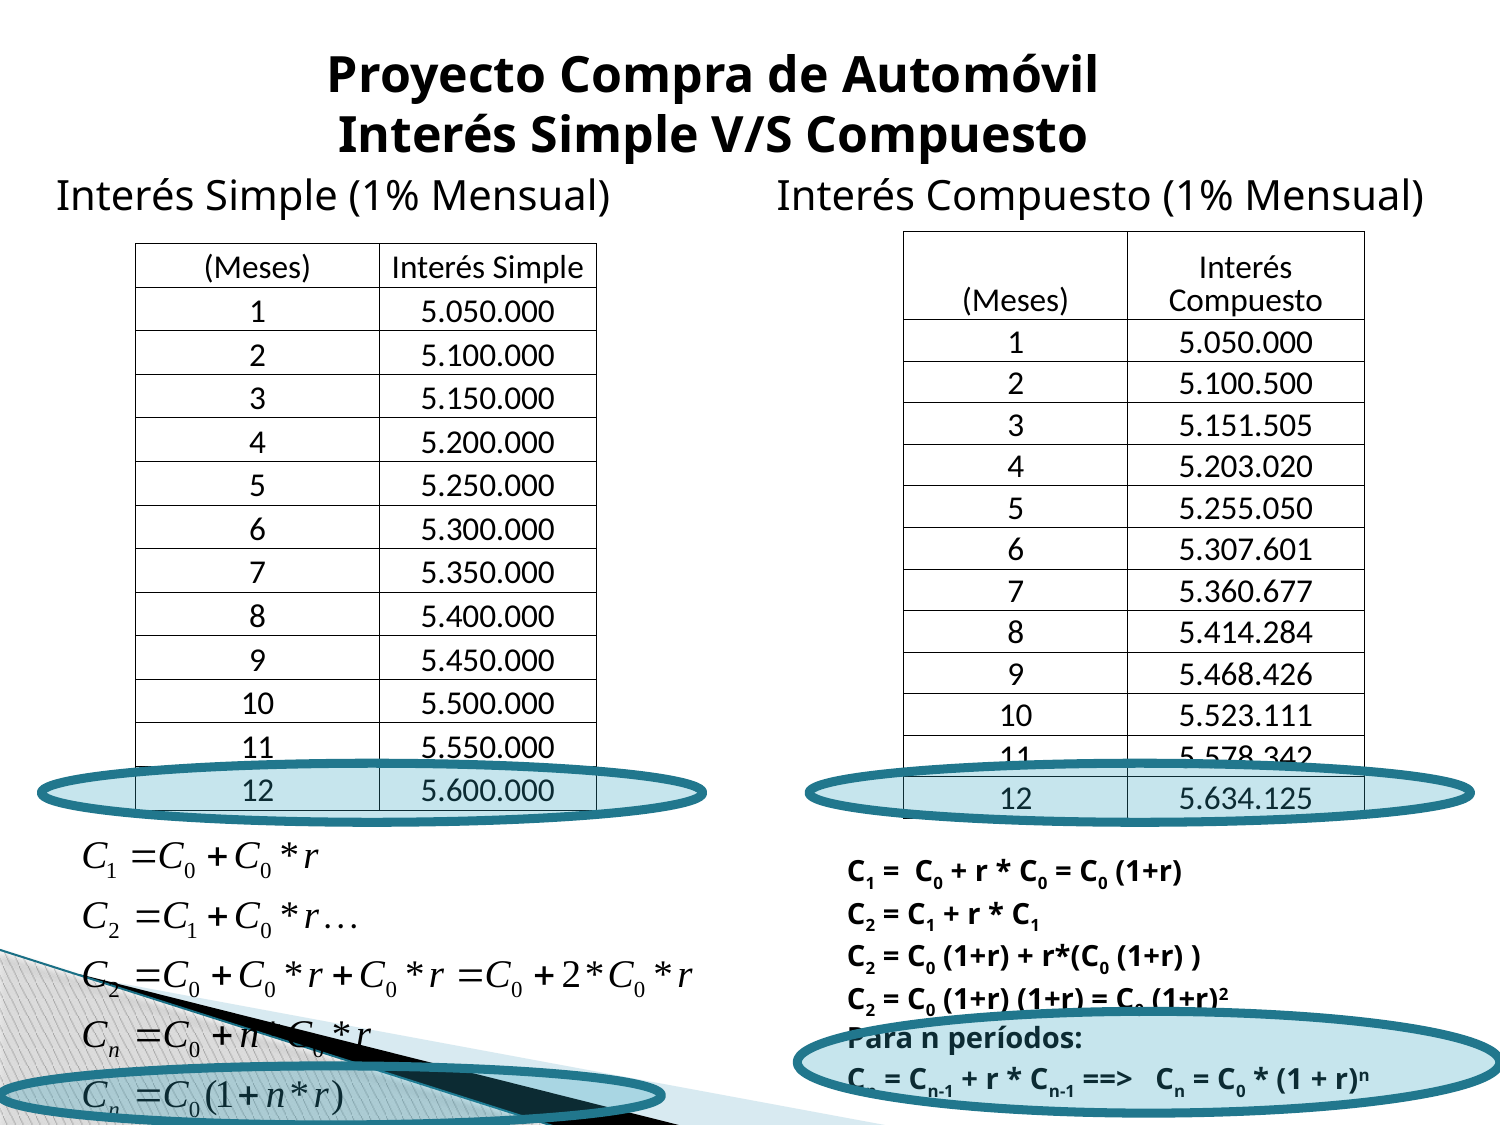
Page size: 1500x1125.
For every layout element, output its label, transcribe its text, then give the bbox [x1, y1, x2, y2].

table_cell 10 [904, 694, 1127, 735]
table_cell 6 [136, 506, 379, 548]
table_cell 5.300.000 [380, 506, 596, 548]
table_cell 5.203.020 [1128, 445, 1364, 485]
table_cell 5 [904, 486, 1127, 527]
table_cell 9 [136, 636, 379, 679]
table_cell 3 [904, 403, 1127, 444]
table_cell 5.414.284 [1128, 611, 1364, 652]
table_header Interés Compuesto [1128, 232, 1364, 319]
table_cell 11 [904, 736, 1127, 767]
table_cell 5.255.050 [1128, 486, 1364, 527]
table_cell 2 [136, 331, 379, 374]
table_cell 5.307.601 [1128, 528, 1364, 569]
table_cell 5.578.342 [1128, 736, 1364, 766]
table_cell 9 [904, 653, 1127, 693]
text_box [792, 1006, 1500, 1118]
table_cell 1 [904, 320, 1127, 361]
table_header Interés Simple [380, 244, 596, 287]
table_cell 5.500.000 [380, 680, 596, 722]
table_cell 5.050.000 [380, 288, 596, 330]
text_box C1 = C0 + r * C0 = C0 (1+r) C2 = C1 + r * C1 C2 = C0 (1+r) + r*(C0 (1+r) ) C2 = C0 (1+r) (1+r) = C0 (1+r)2 Para n períodos: Cn = Cn-1 + r * Cn-1 ==> Cn = C0 * (1 + r)n [767, 845, 1500, 1047]
table_cell 7 [904, 570, 1127, 610]
table_header (Meses) [904, 232, 1127, 319]
table_cell 5.360.677 [1128, 570, 1364, 610]
table_cell 5.550.000 [380, 723, 596, 766]
table_cell 5.150.000 [380, 375, 596, 417]
table_cell 4 [136, 418, 379, 461]
table_cell 4 [904, 445, 1127, 485]
table_cell 5.450.000 [380, 636, 596, 679]
table_cell 7 [136, 549, 379, 592]
table_cell 6 [904, 528, 1127, 569]
table_cell 5.100.500 [1128, 362, 1364, 402]
table_cell 5.250.000 [380, 462, 596, 505]
text_box Interés Simple (1% Mensual) [41, 160, 727, 226]
table_cell 5.200.000 [380, 418, 596, 461]
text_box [76, 831, 703, 1125]
table_cell 5.050.000 [1128, 320, 1364, 361]
text_box [37, 758, 707, 827]
text_box [804, 758, 1475, 827]
table_cell 8 [904, 611, 1127, 652]
table_cell 5.100.000 [380, 331, 596, 374]
table_cell 1 [136, 288, 379, 330]
table_cell 10 [136, 680, 379, 722]
table_cell 5.523.111 [1128, 694, 1364, 735]
table_cell 2 [904, 362, 1127, 402]
table_cell 5.151.505 [1128, 403, 1364, 444]
text_box [0, 1072, 70, 1119]
table_cell 5 [136, 462, 379, 505]
table_cell 5.468.426 [1128, 653, 1364, 693]
table_cell 3 [136, 375, 379, 417]
table_cell 5.350.000 [380, 549, 596, 592]
table_cell 8 [136, 593, 379, 635]
table_cell 11 [136, 723, 379, 766]
table_header (Meses) [136, 244, 379, 287]
text_box Interés Compuesto (1% Mensual) [761, 160, 1459, 226]
text_box Proyecto Compra de Automóvil Interés Simple V/S Compuesto [140, 35, 1287, 170]
table_cell 5.400.000 [380, 593, 596, 635]
